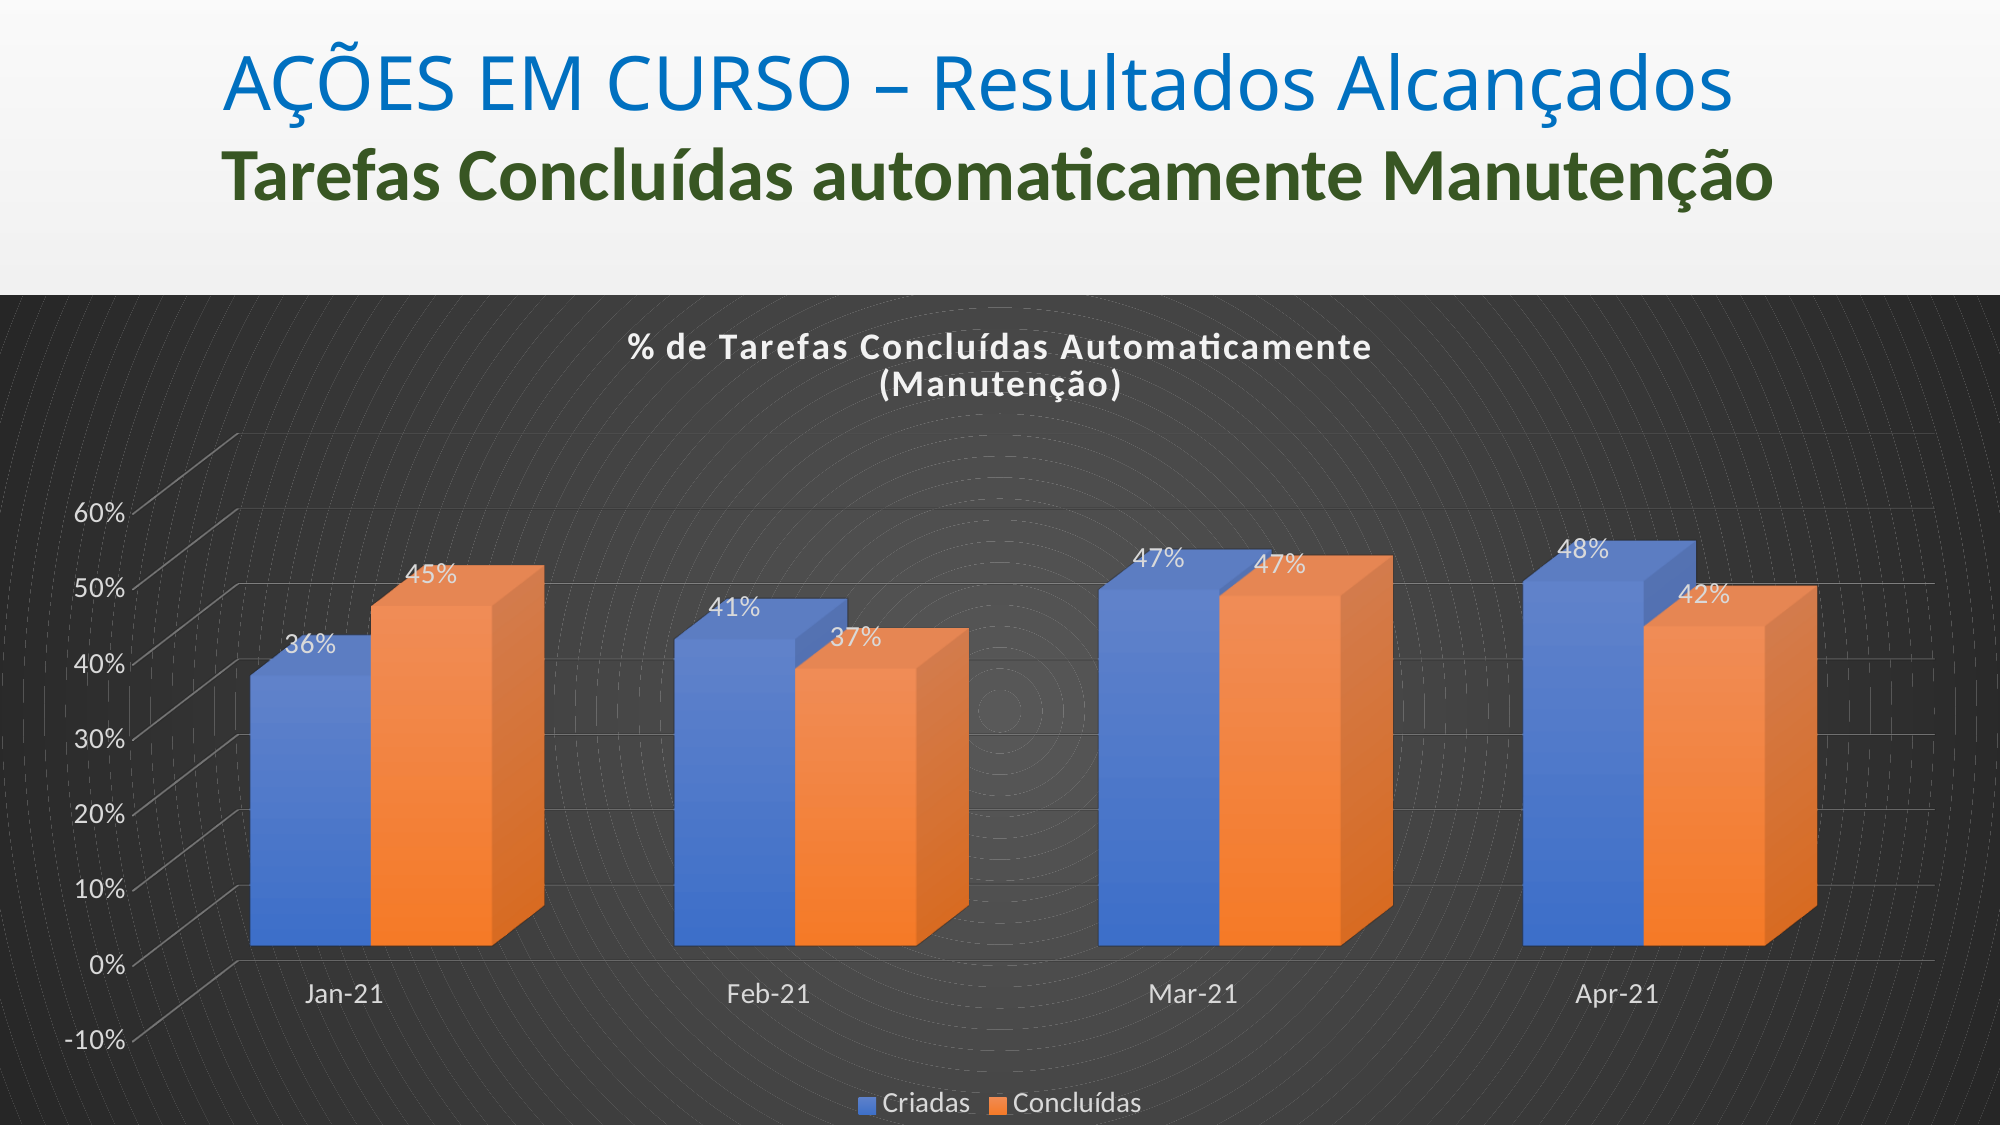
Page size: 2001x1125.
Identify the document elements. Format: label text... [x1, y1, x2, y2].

chart [0, 295, 2000, 1125]
text_box AÇÕES EM CURSO – Resultados Alcançados Tarefas Concluídas automaticamente Manutenção [42, 27, 1955, 293]
